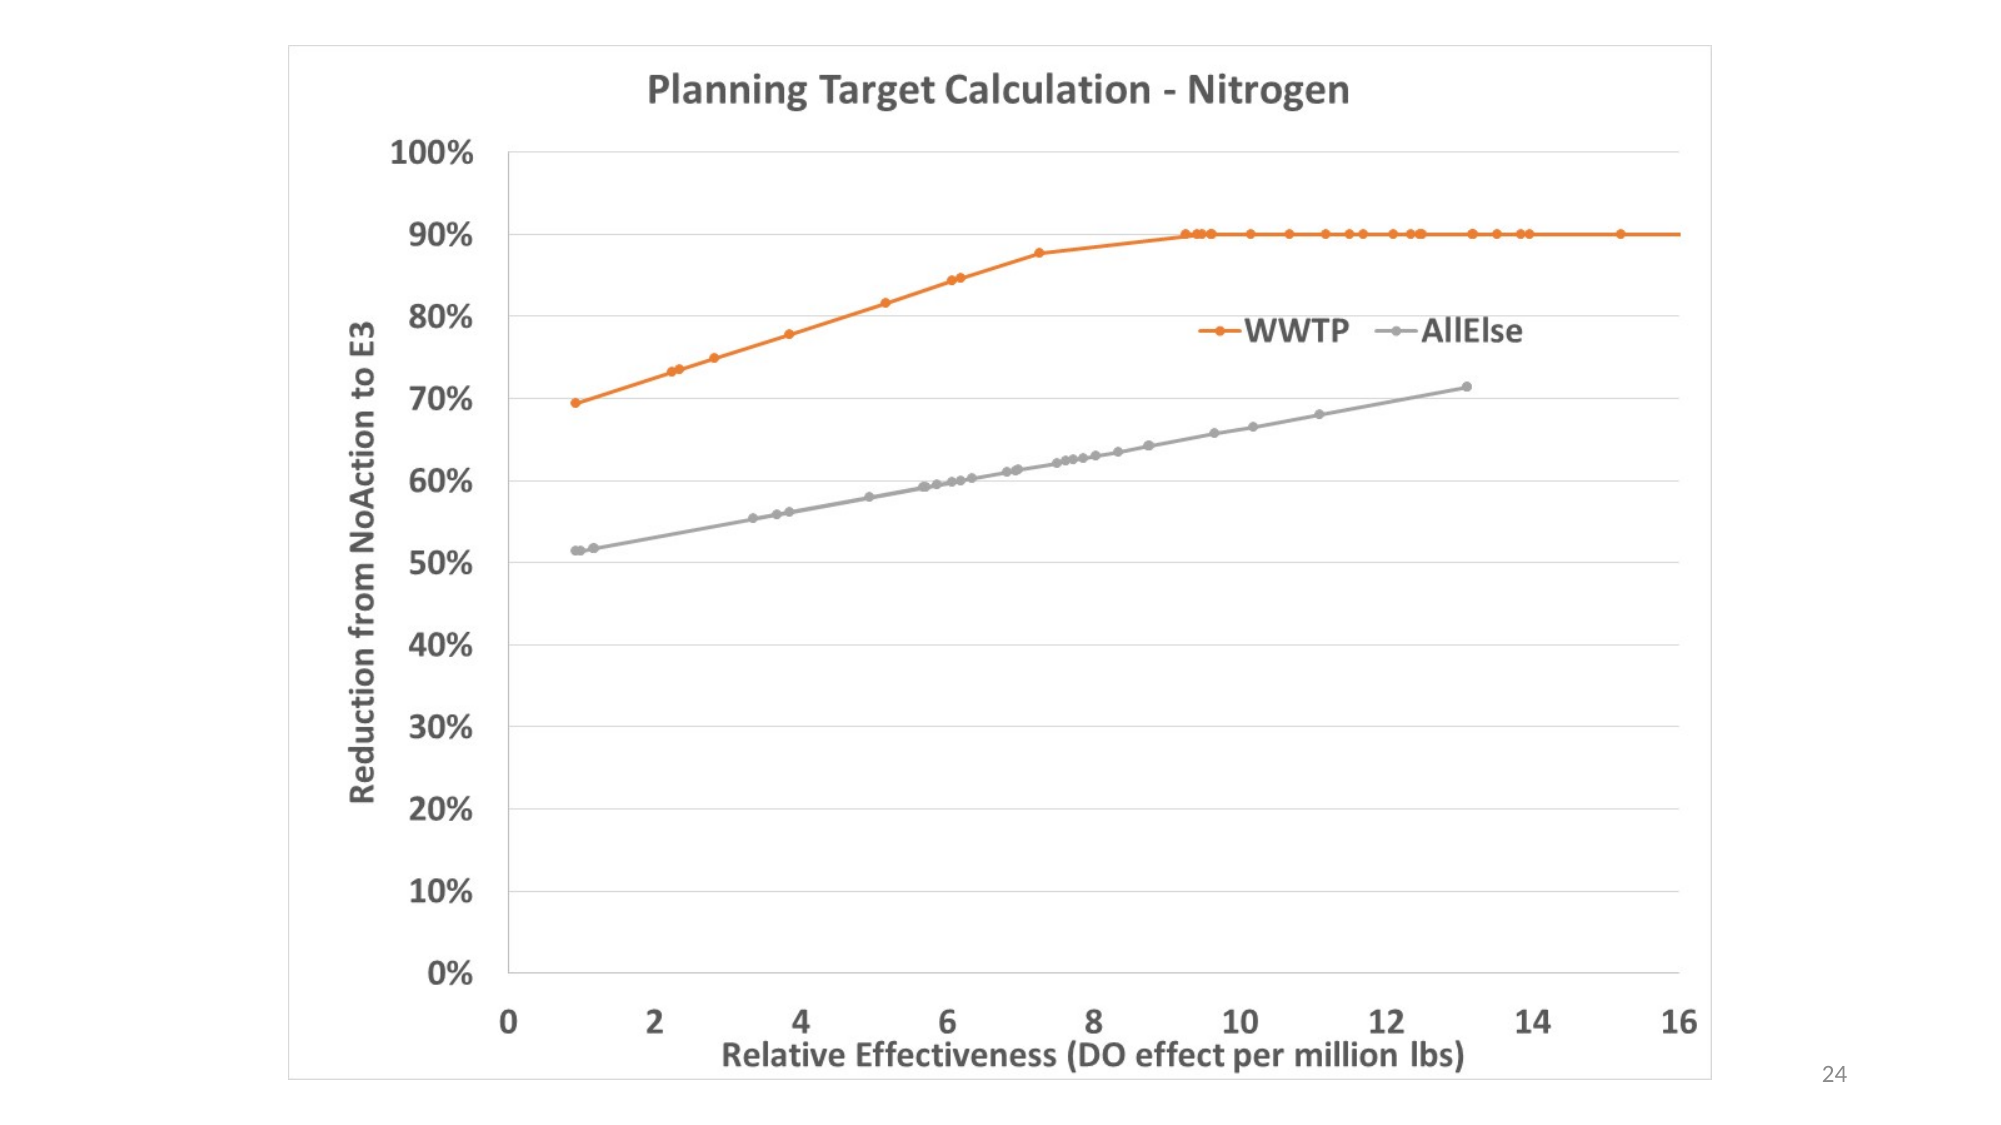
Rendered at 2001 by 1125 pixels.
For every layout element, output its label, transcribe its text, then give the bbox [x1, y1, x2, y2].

slide_number 24 [1412, 1042, 1863, 1103]
picture [288, 45, 1712, 1080]
